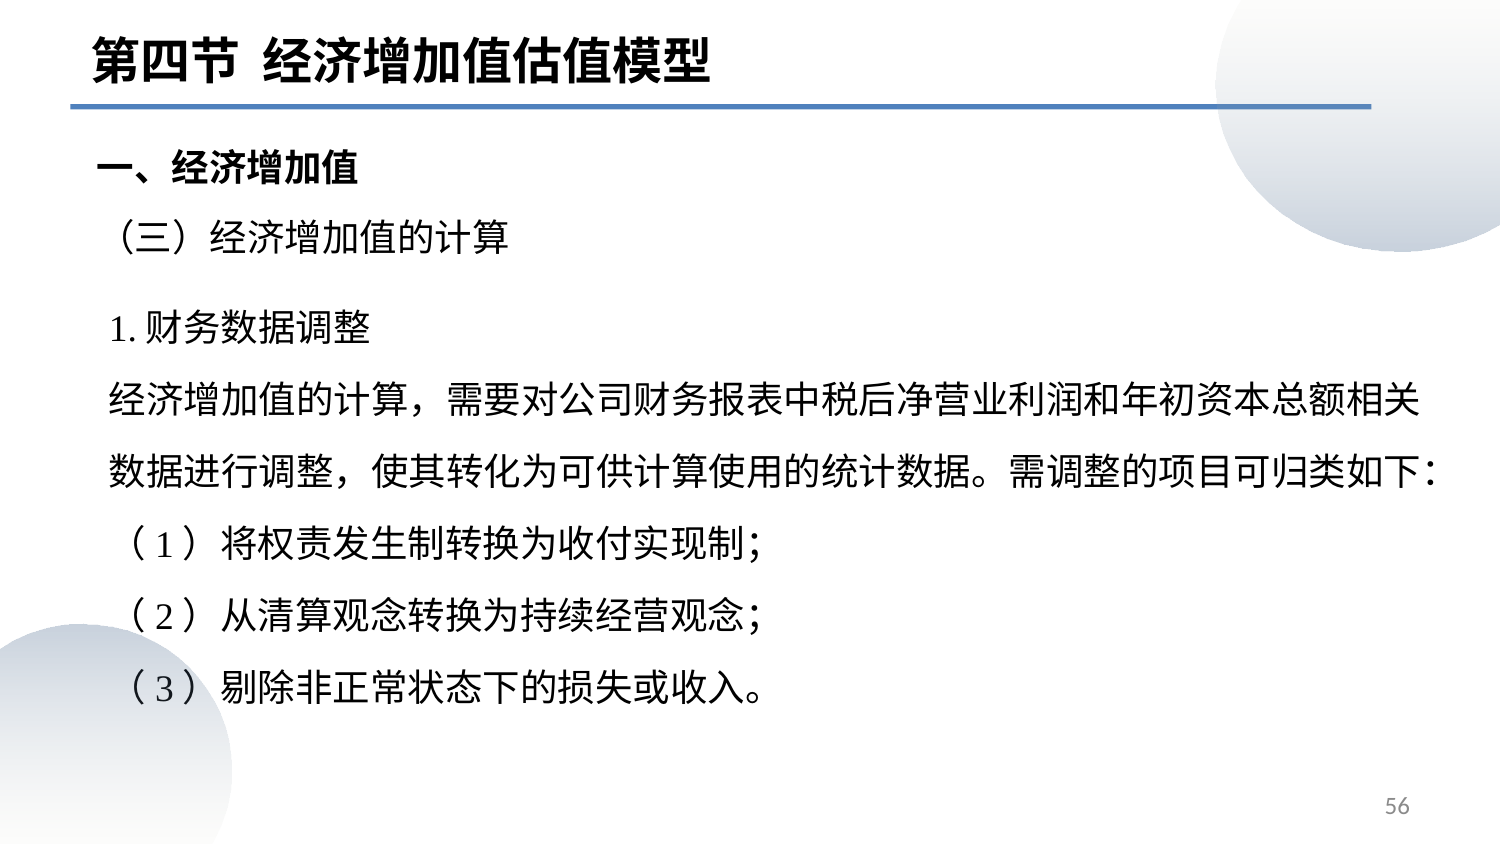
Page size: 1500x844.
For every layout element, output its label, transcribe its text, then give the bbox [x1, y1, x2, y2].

text_box [0, 621, 234, 844]
text_box [1213, 0, 1500, 255]
text_box 第四节 经济增加值估值模型 [74, 23, 1225, 96]
slide_number 56 [1074, 782, 1425, 827]
title （三）经济增加值的计算 [82, 175, 1432, 270]
list 1.财务数据调整 经济增加值的计算，需要对公司财务报表中税后净营业利润和年初资本总额相关数据进行调整，使其转化为可供计算使用的统计数据。需调整的项目可归类如下： （1）将权责发生制转换为收付实现制； （2）从清算观念转换为持续经营观念； （3）剔除非正常状态下的损失或收入。 [93, 269, 1444, 727]
text_box 一、经济增加值 [82, 116, 378, 197]
